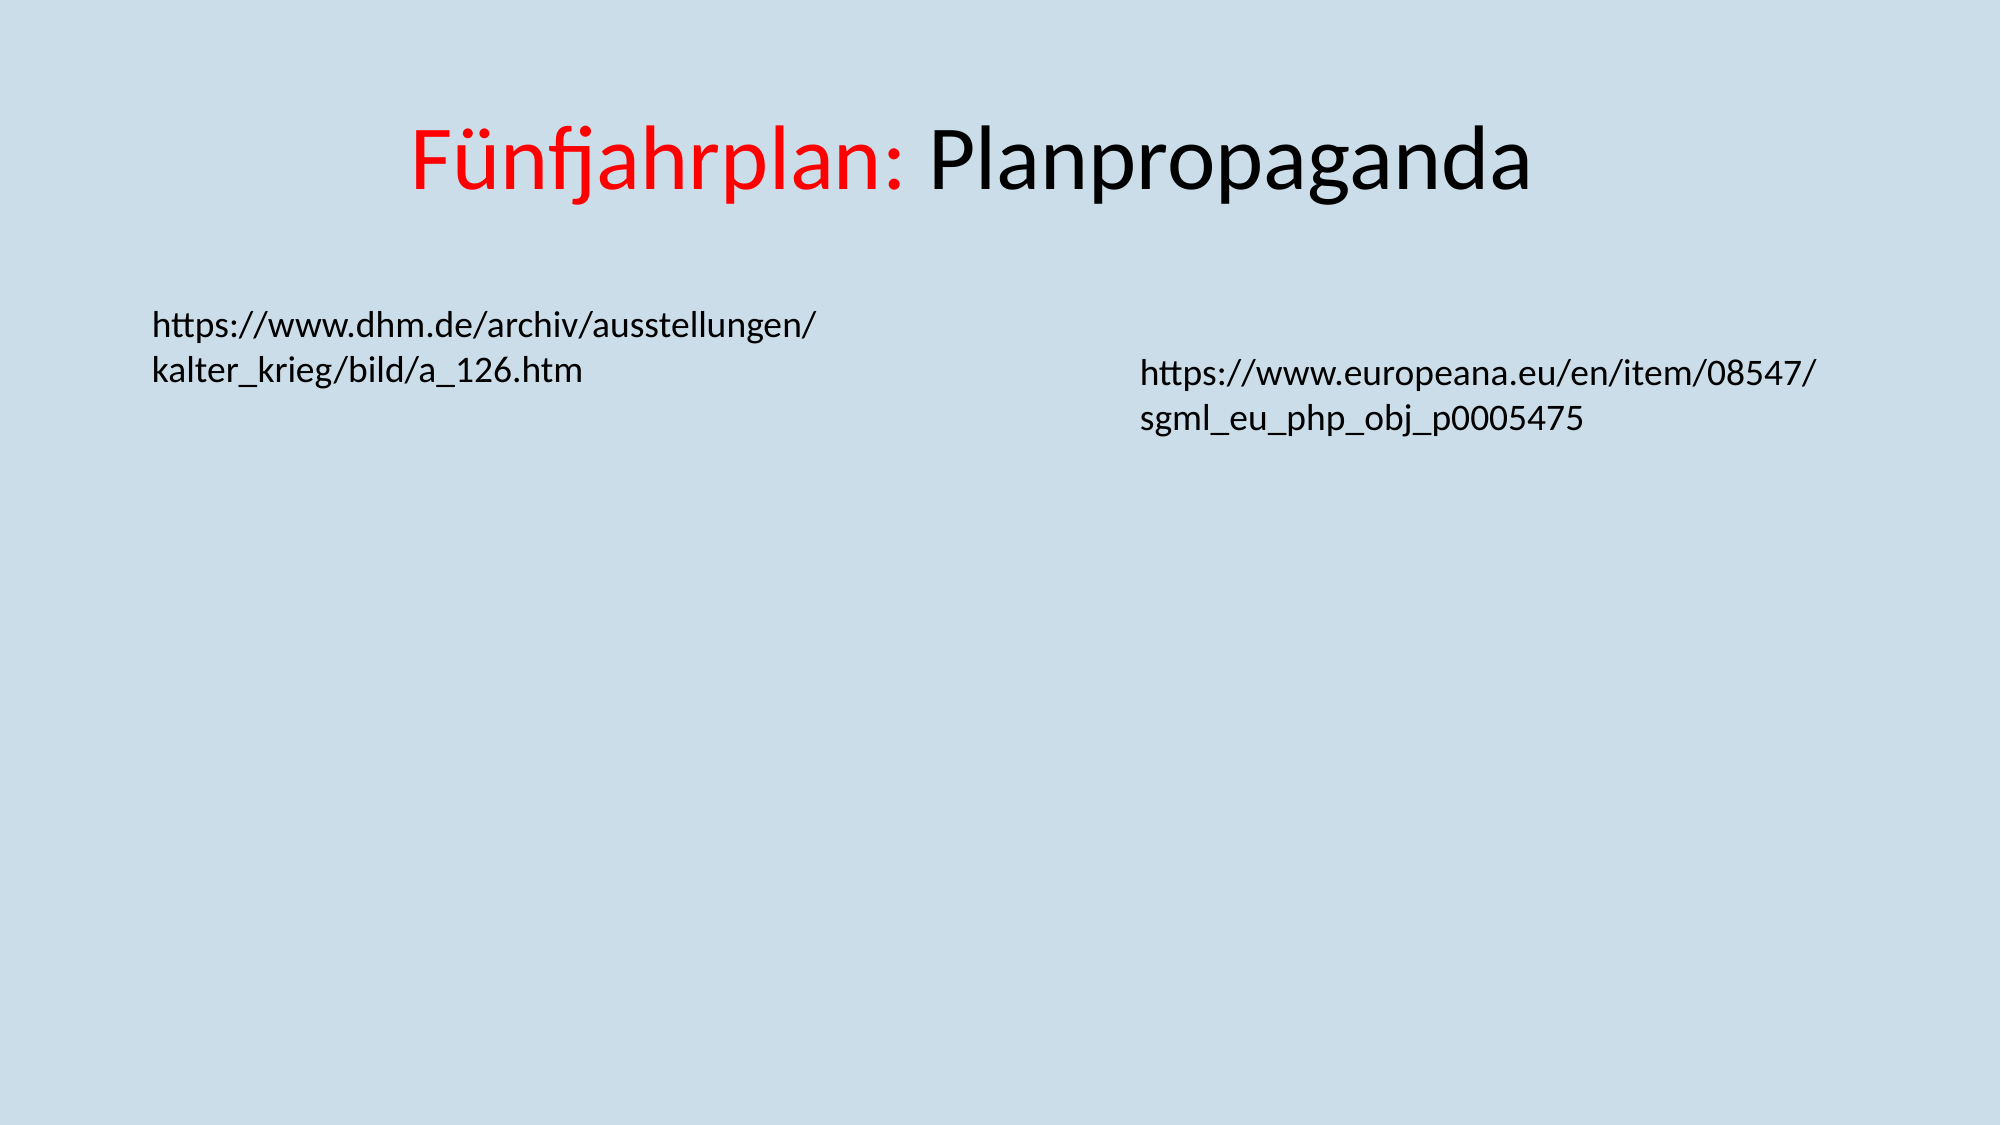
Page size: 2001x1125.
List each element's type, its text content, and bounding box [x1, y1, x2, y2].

text_box Fünfjahrplan: Planpropaganda [137, 102, 1788, 222]
text_box https://www.dhm.de/archiv/ausstellungen/kalter_krieg/bild/a_126.htm [137, 292, 983, 398]
text_box https://www.europeana.eu/en/item/08547/sgml_eu_php_obj_p0005475 [1124, 340, 1863, 446]
